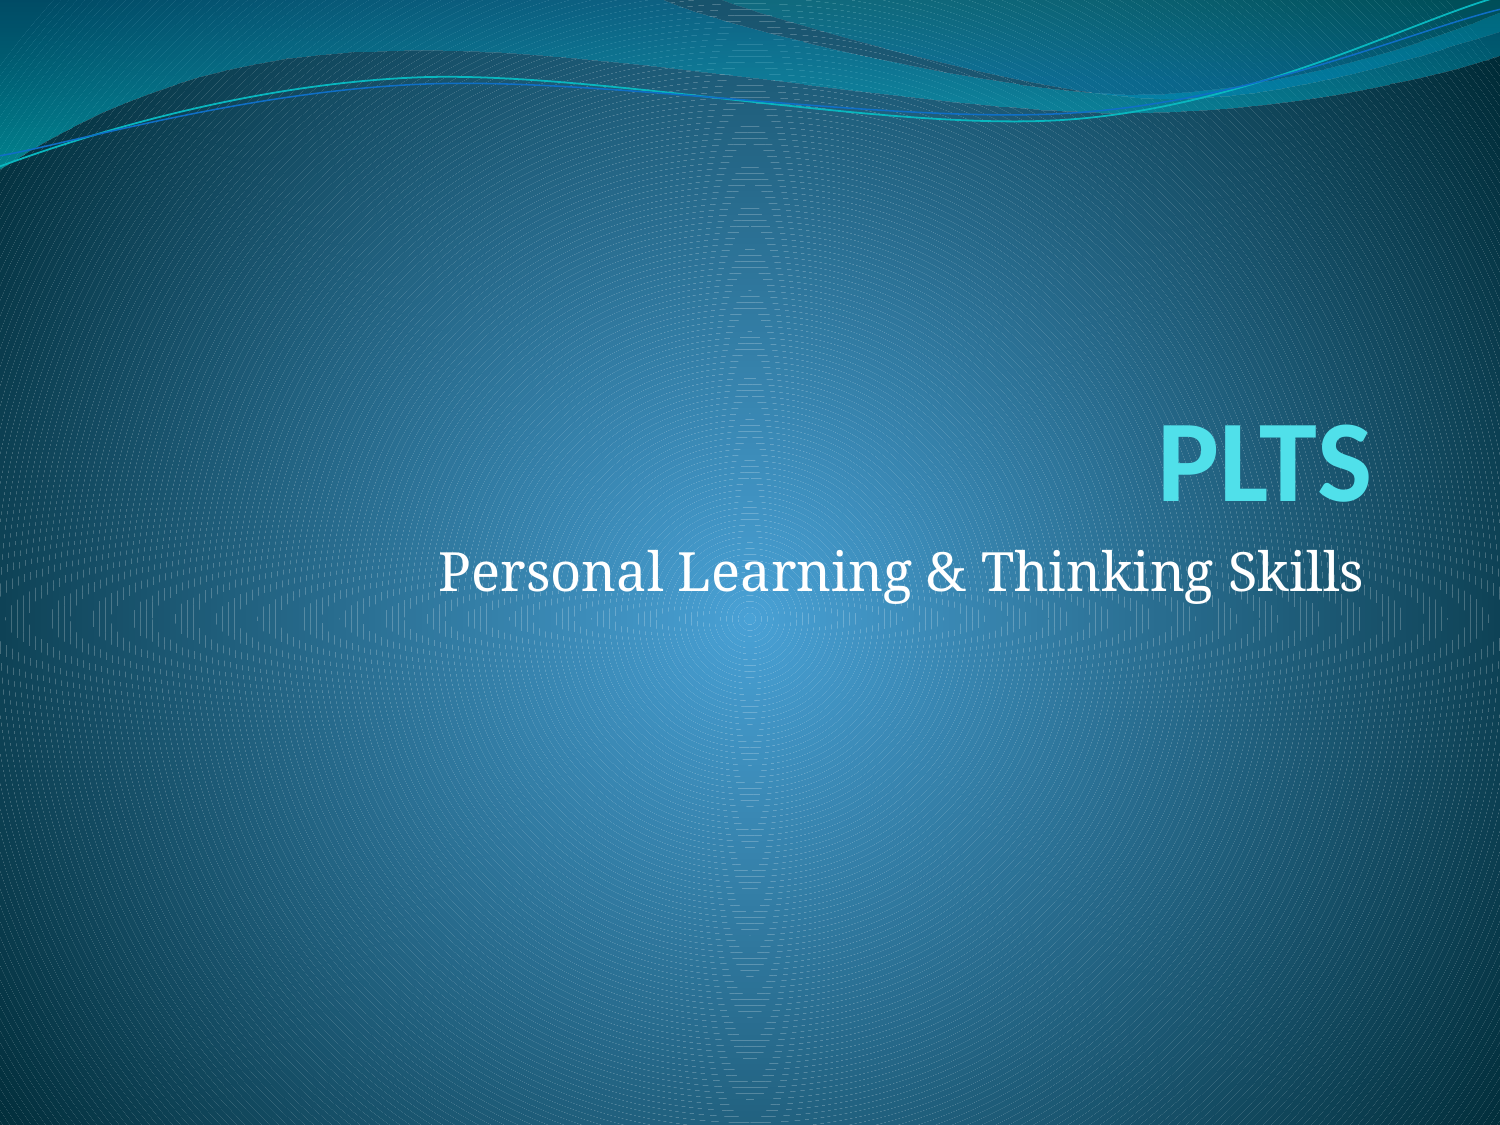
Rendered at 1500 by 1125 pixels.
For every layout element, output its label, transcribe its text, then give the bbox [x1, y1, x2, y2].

title PLTS [87, 224, 1376, 525]
subtitle Personal Learning & Thinking Skills [87, 529, 1376, 818]
